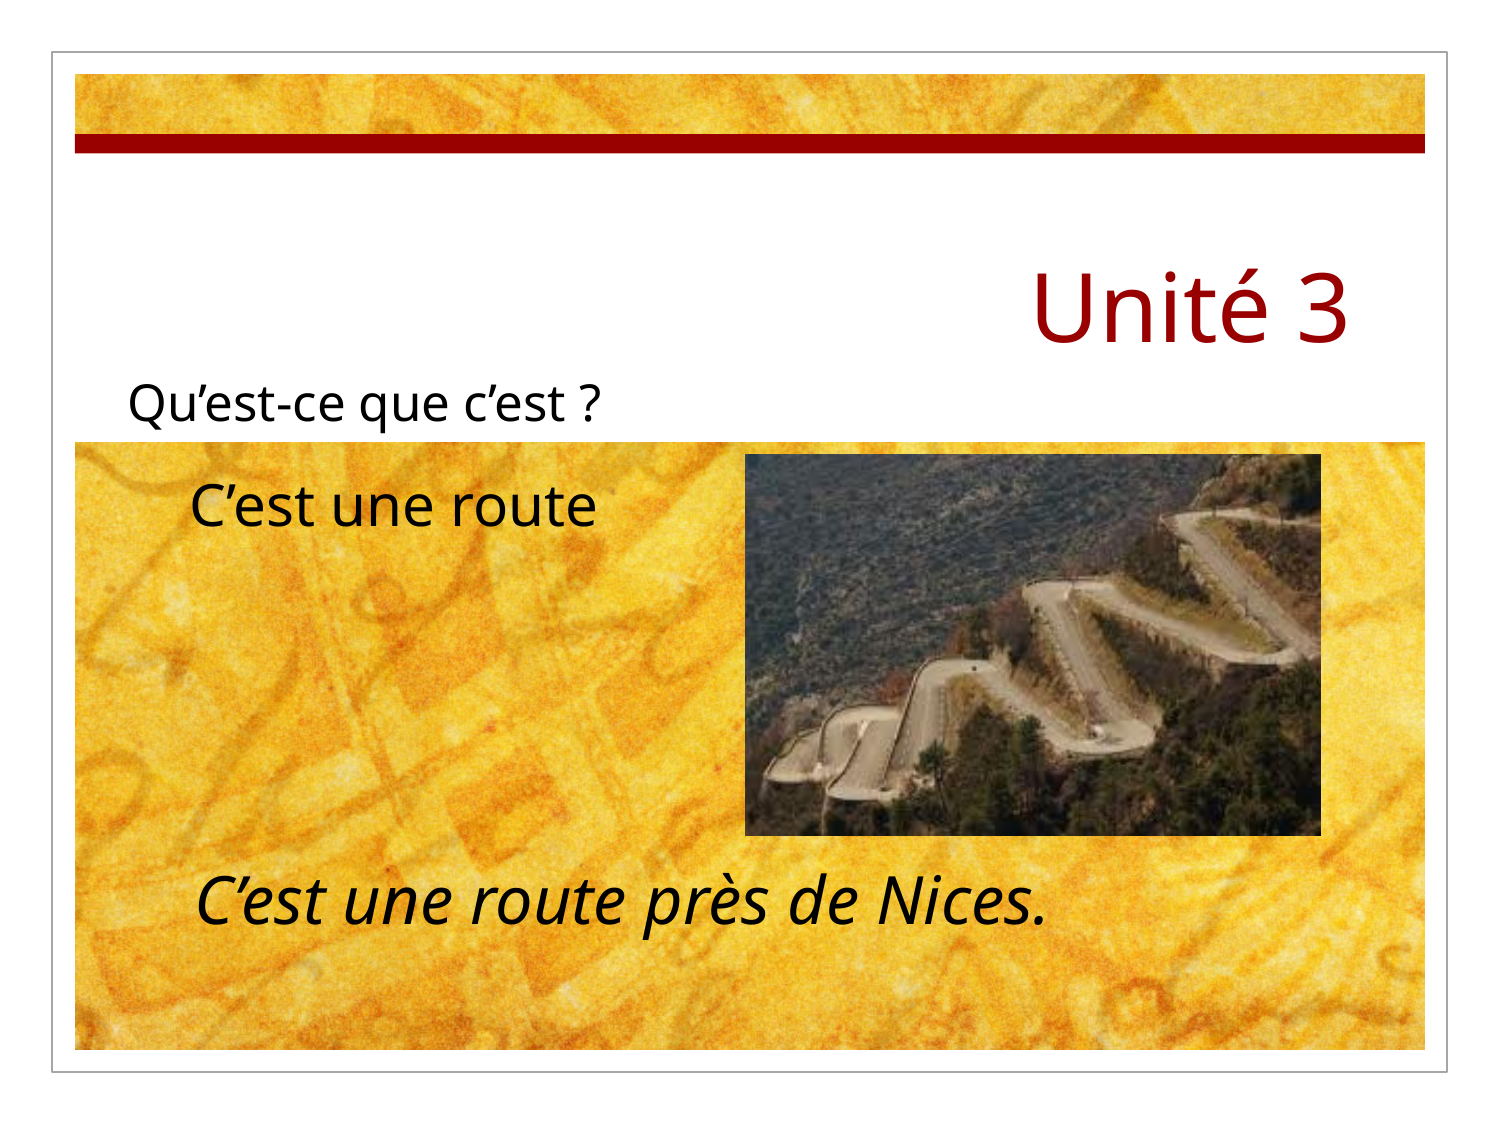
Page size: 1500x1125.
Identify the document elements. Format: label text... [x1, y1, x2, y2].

subtitle Qu’est-ce que c’est ? [112, 362, 1392, 439]
text_box C’est une route près de Nices. [179, 850, 1067, 946]
title Unité 3 [112, 158, 1392, 362]
picture [75, 442, 1425, 1050]
picture [75, 74, 1425, 134]
text_box C’est une route [175, 460, 628, 616]
